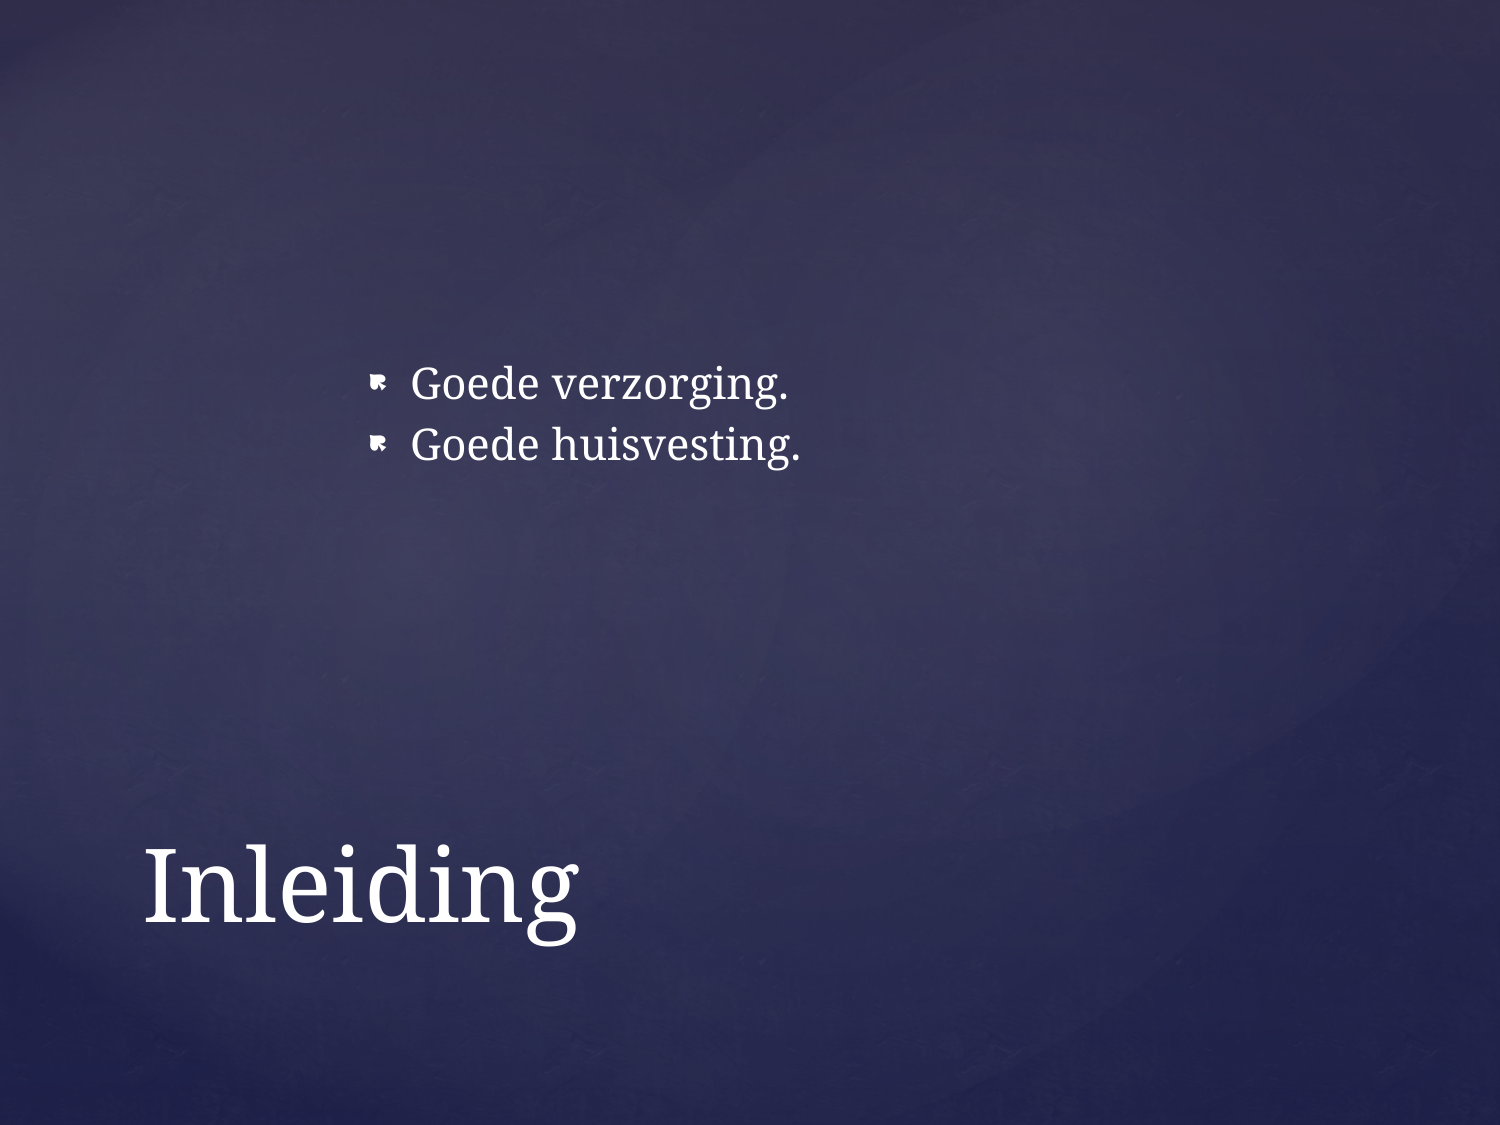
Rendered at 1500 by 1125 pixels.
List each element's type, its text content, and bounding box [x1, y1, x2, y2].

title Inleiding [127, 800, 1365, 950]
list Goede verzorging. Goede huisvesting. [350, 112, 1350, 713]
